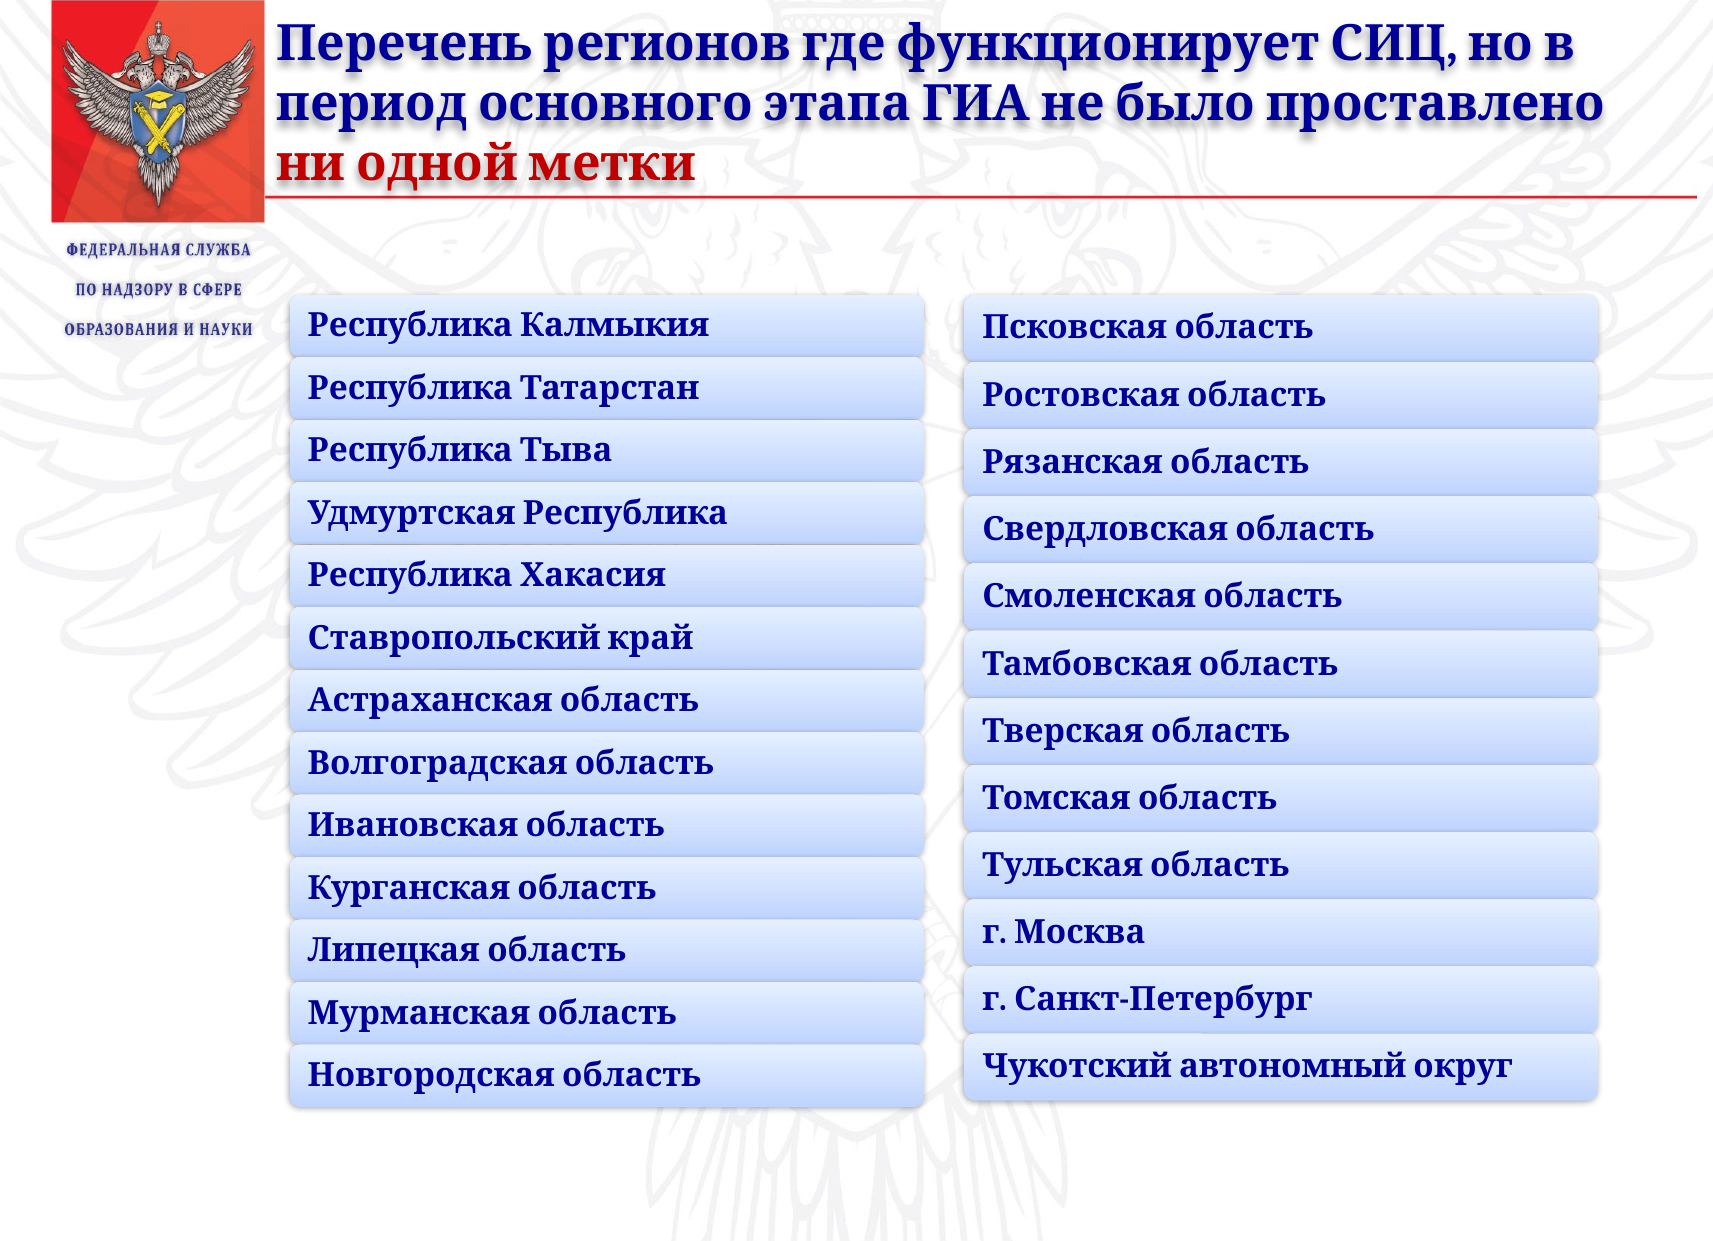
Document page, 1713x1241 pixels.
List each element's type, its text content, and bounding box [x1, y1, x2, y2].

picture [0, 0, 1713, 1241]
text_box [963, 294, 1599, 1101]
title Перечень регионов где функционирует СИЦ, но в период основного этапа ГИА не было проставлено ни одной метки [262, 0, 1697, 212]
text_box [289, 294, 924, 1108]
